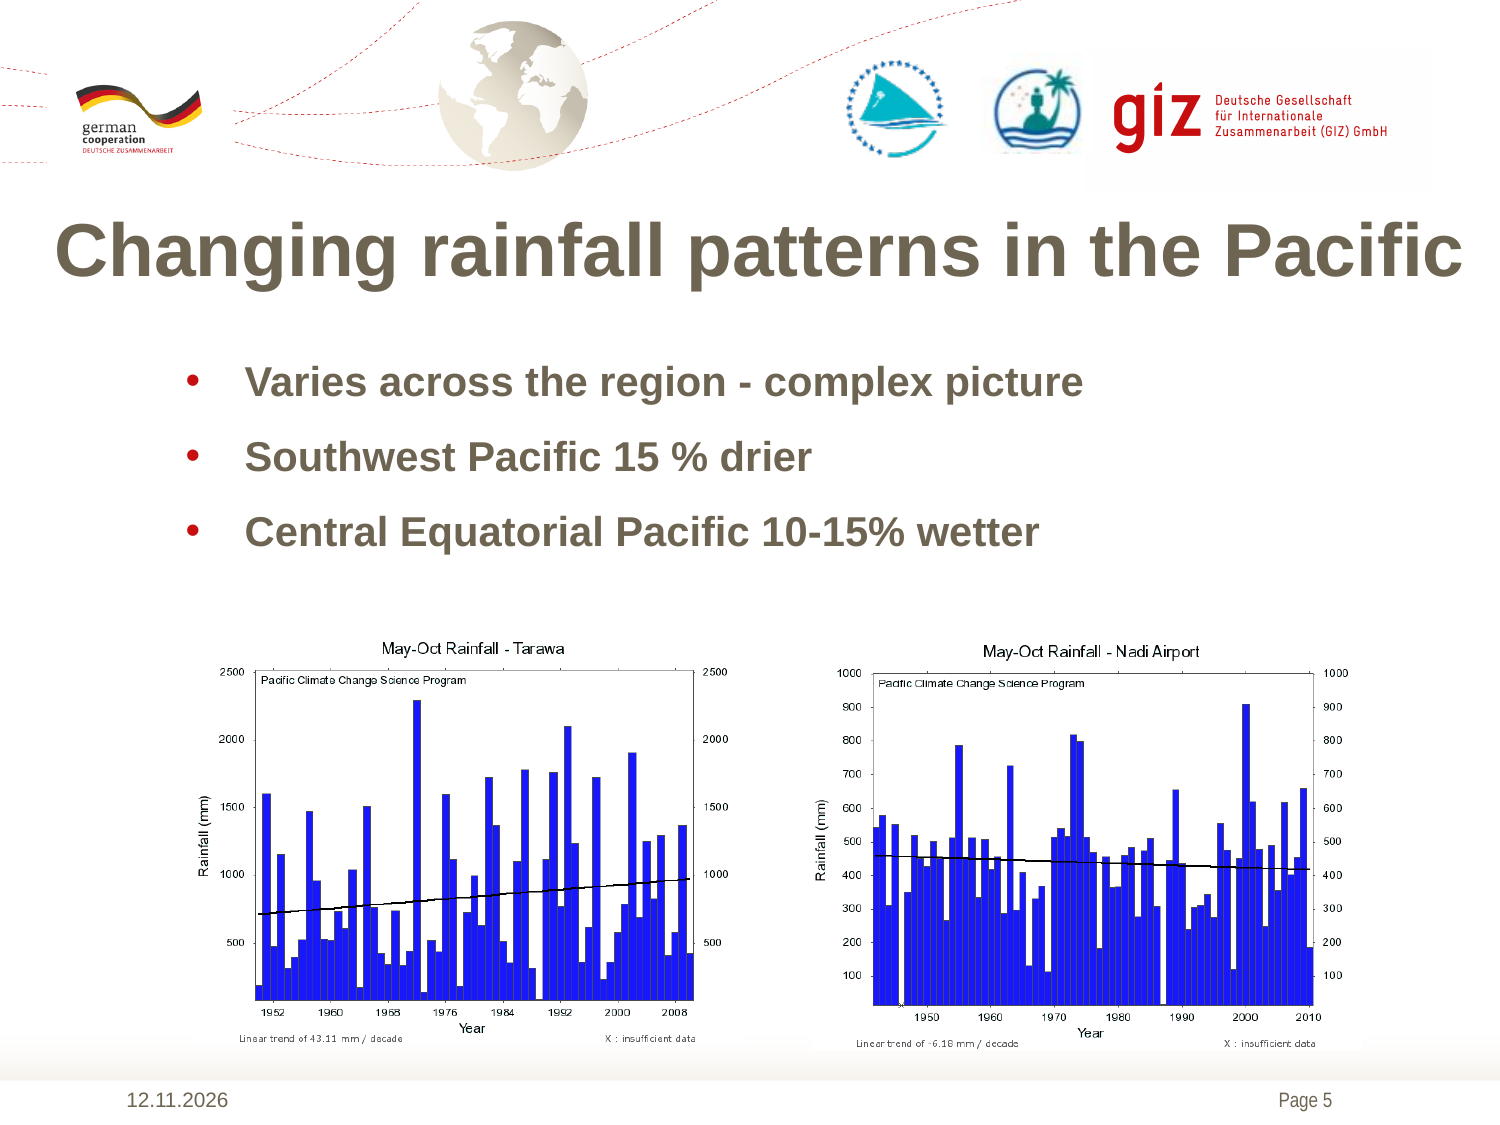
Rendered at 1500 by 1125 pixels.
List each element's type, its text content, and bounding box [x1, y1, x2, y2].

list Varies across the region - complex picture Southwest Pacific 15 % drier Central Equatorial Pacific 10-15% wetter [170, 347, 1325, 1021]
picture [0, 0, 1500, 193]
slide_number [111, 1079, 325, 1121]
picture [0, 634, 1500, 1081]
title Changing rainfall patterns in the Pacific [20, 193, 1500, 296]
